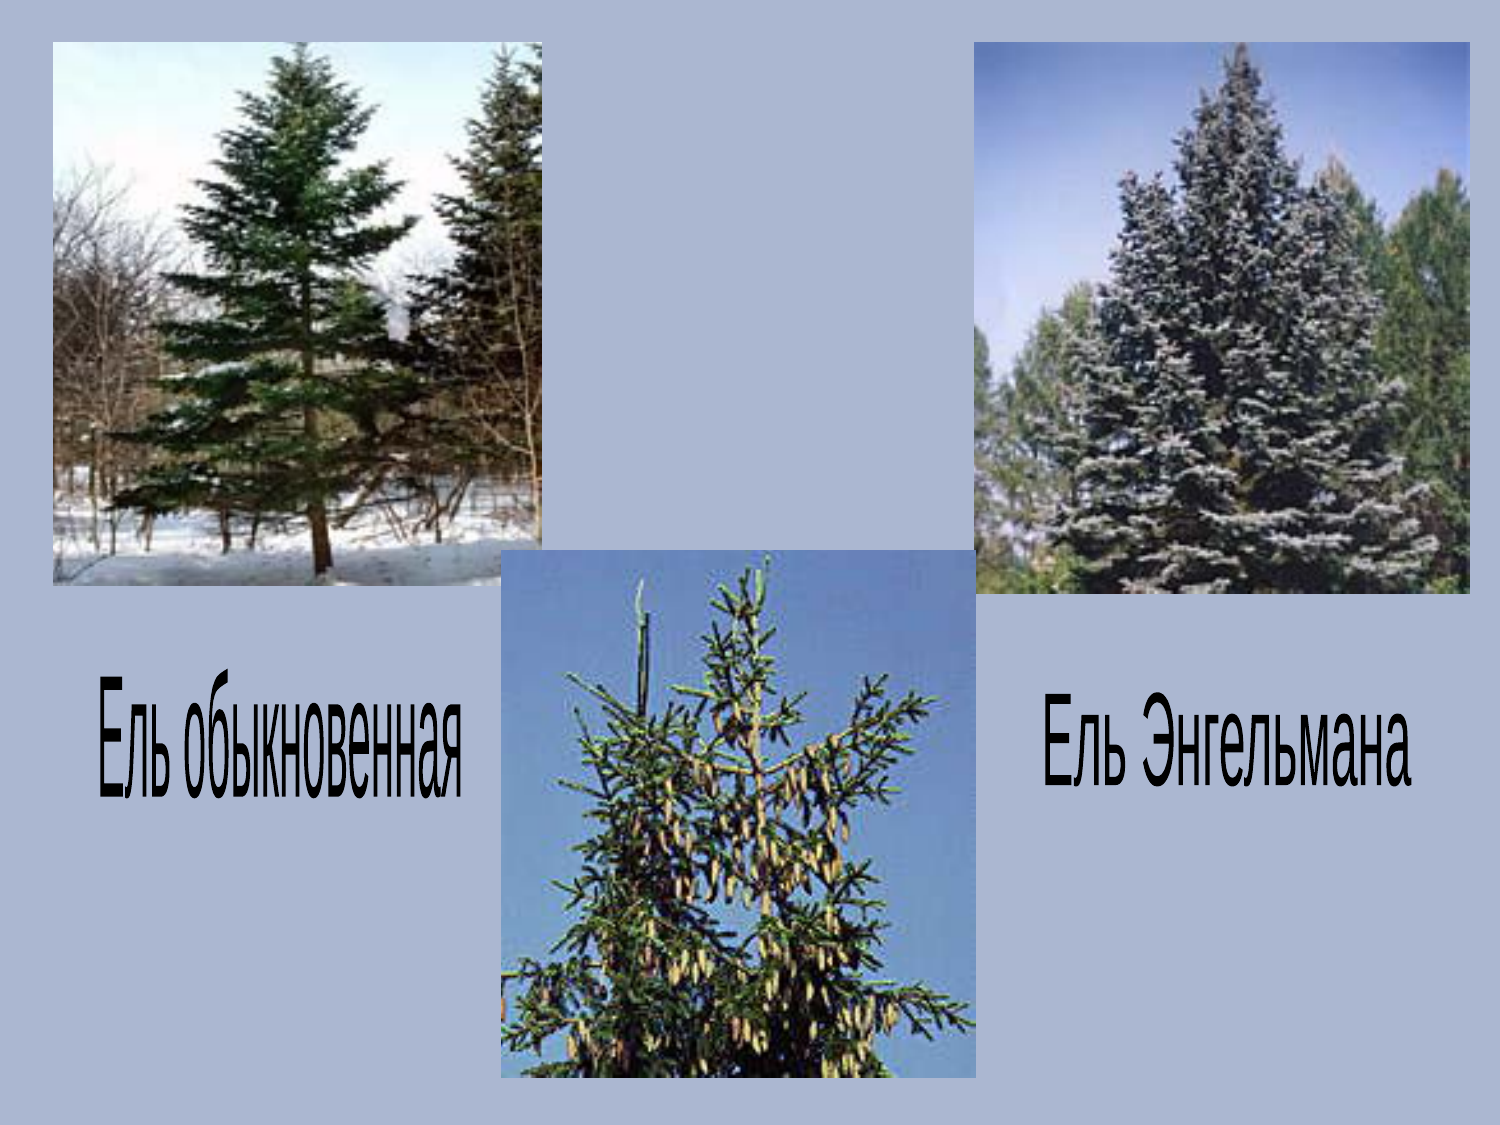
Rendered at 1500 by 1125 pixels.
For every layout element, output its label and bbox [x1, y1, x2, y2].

picture [52, 42, 1470, 1079]
